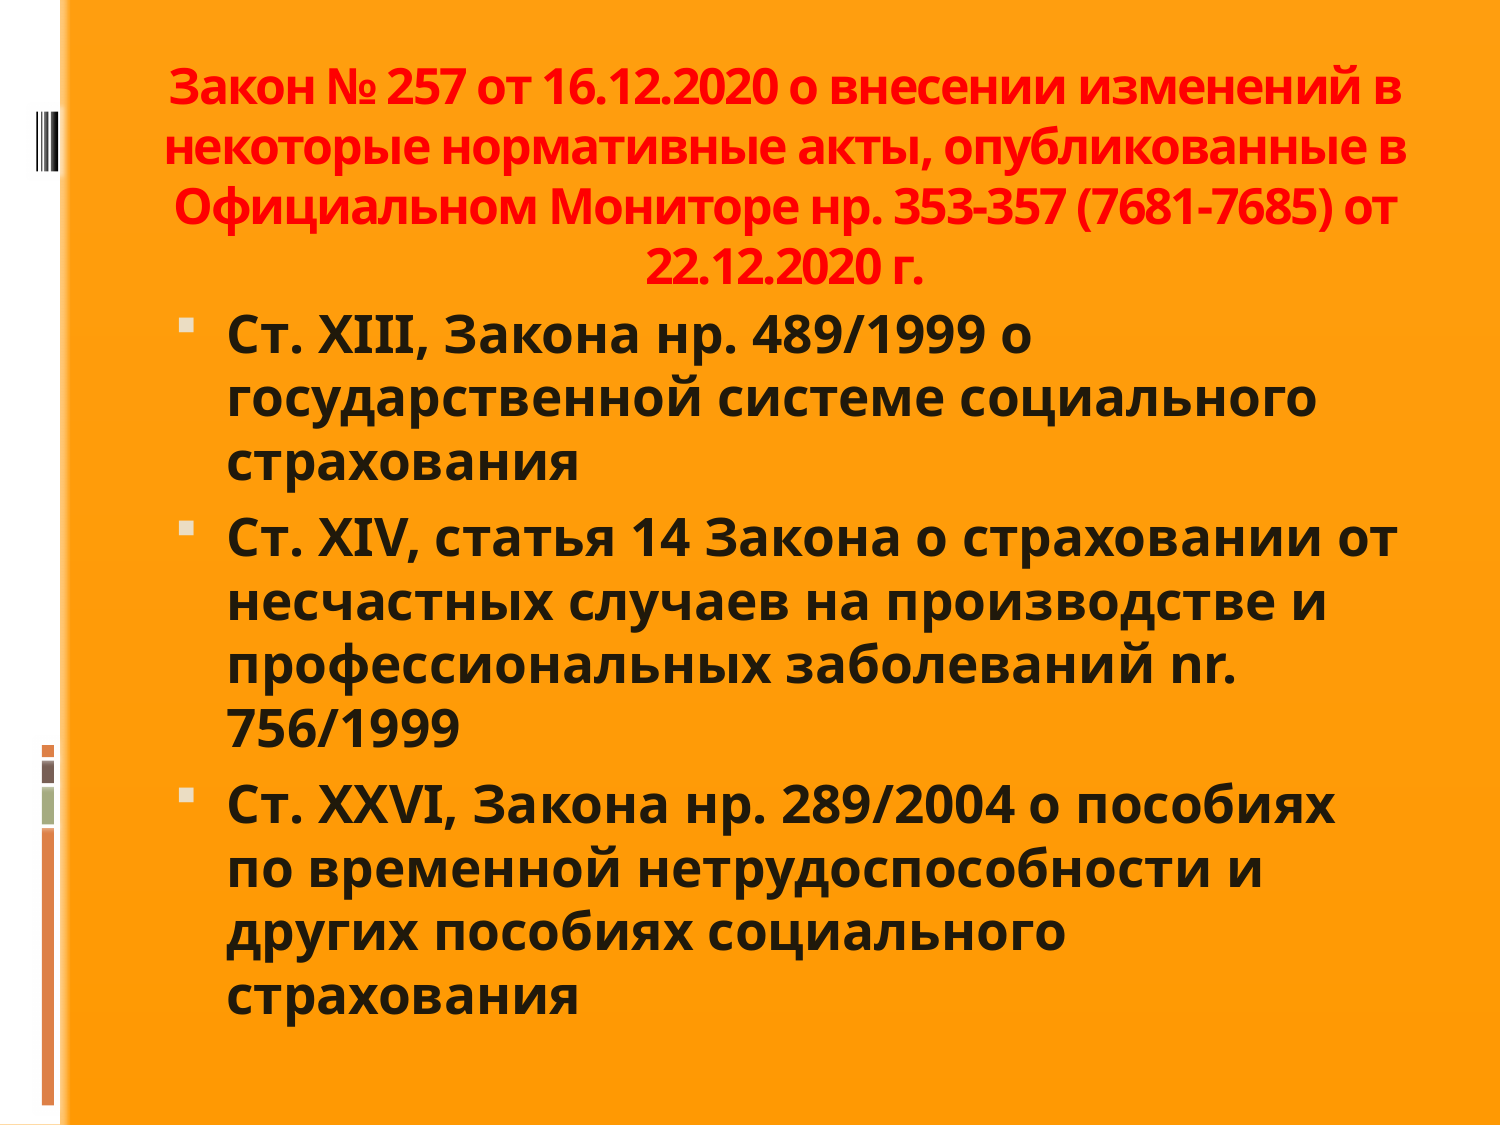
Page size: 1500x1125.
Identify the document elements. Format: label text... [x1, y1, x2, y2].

list Ст. XIII, Закона нр. 489/1999 о государственной системе социального страхования Ст. XIV, статья 14 Закона о страховании от несчастных случаев на производстве и профессиональных заболеваний nr. 756/1999 Ст. XXVI, Закона нр. 289/2004 о пособиях по временной нетрудоспособности и других пособиях социального страхования [150, 292, 1425, 1043]
title Закон № 257 от 16.12.2020 о внесении изменений в некоторые нормативные акты, опубликованные в Официальном Мониторе нр. 353-357 (7681-7685) от 22.12.2020 г. [70, 46, 1500, 234]
